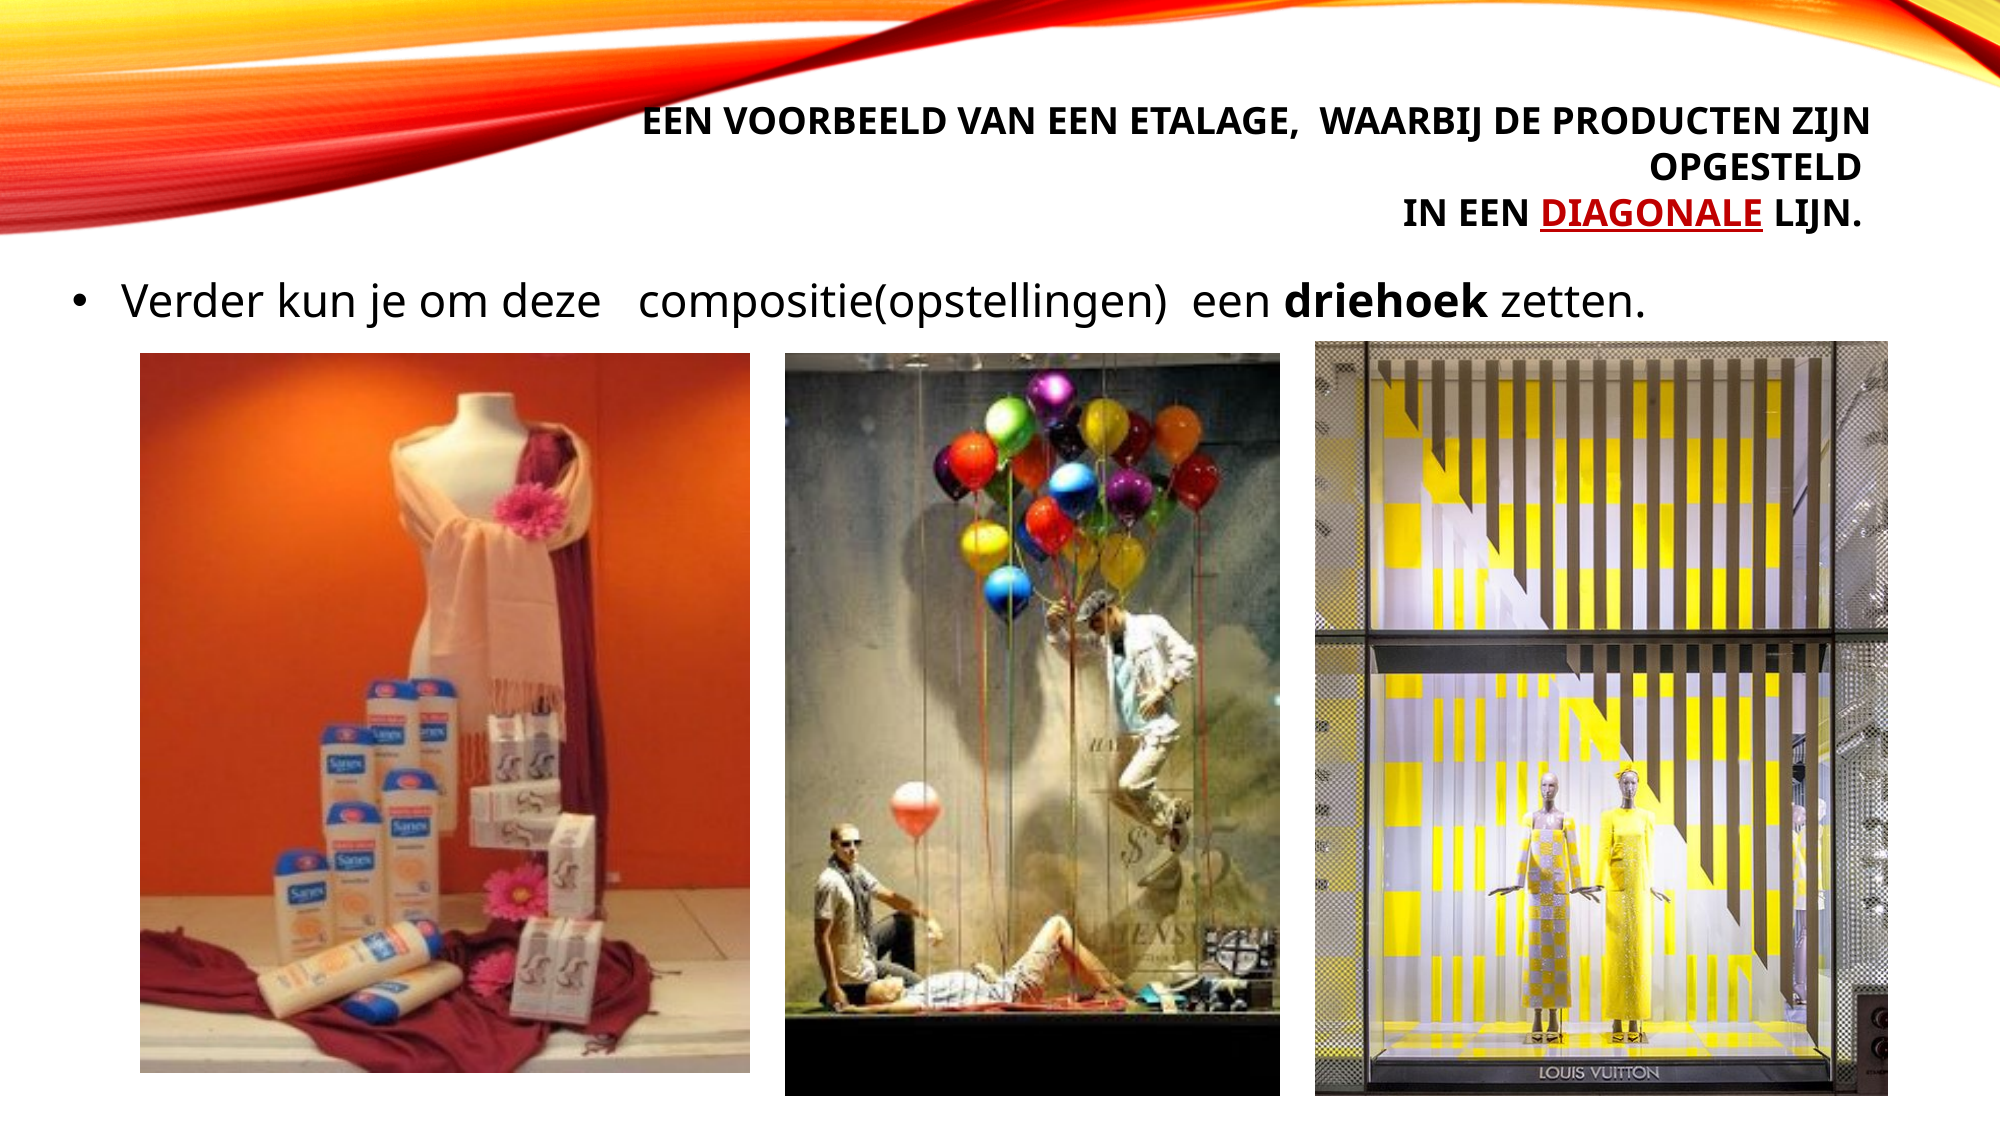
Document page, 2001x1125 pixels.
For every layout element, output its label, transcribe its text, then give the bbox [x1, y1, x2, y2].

picture [0, 0, 2000, 237]
picture [140, 353, 750, 1073]
picture [1315, 341, 1888, 1096]
picture [785, 353, 1280, 1096]
title Een voorbeeld van een etalage, waarbij de producten zijn opgesteld in een diagonale lijn. [621, 47, 1888, 338]
list Verder kun je om deze compositie(opstellingen) een driehoek zetten. [56, 270, 1832, 1023]
